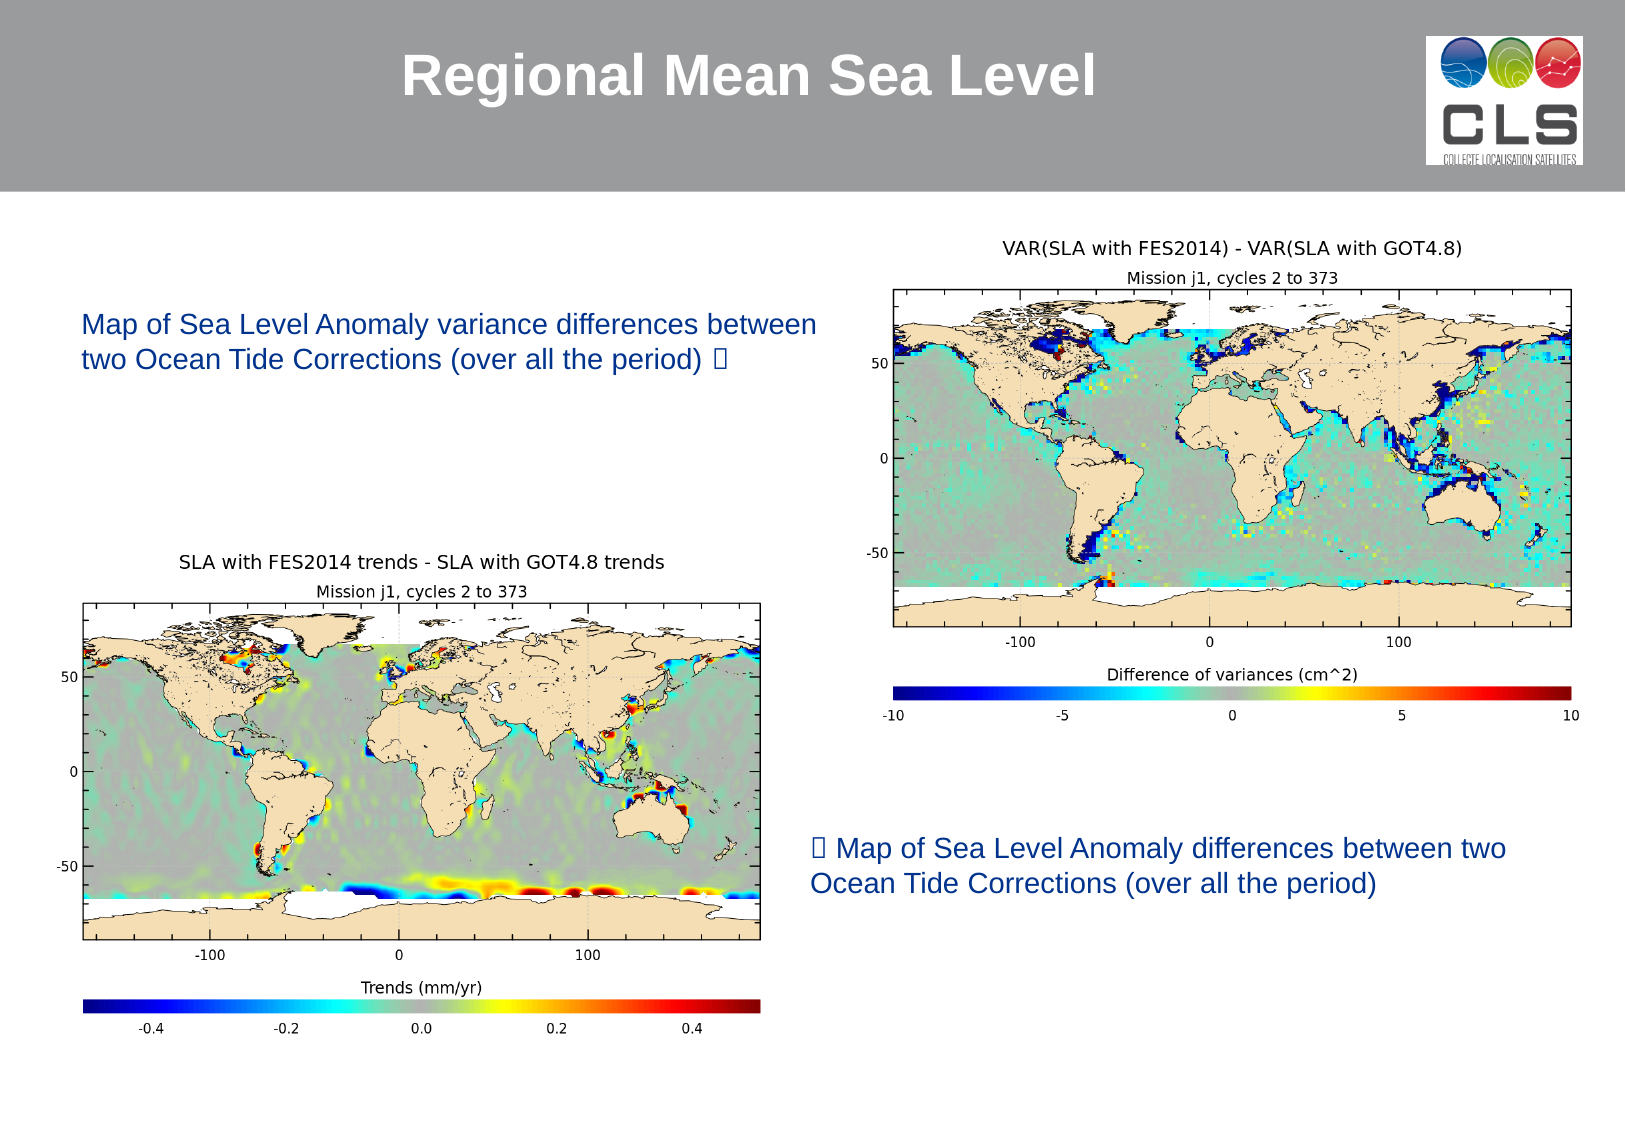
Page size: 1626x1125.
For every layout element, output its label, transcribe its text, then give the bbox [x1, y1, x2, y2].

text_box Map of Sea Level Anomaly variance differences between two Ocean Tide Corrections (over all the period)  [66, 263, 805, 418]
picture [1426, 36, 1583, 165]
text_box  Map of Sea Level Anomaly differences between two Ocean Tide Corrections (over all the period) [804, 787, 1574, 943]
picture [810, 216, 1611, 749]
picture [0, 529, 800, 1062]
text_box Regional Mean Sea Level [386, 40, 1162, 119]
